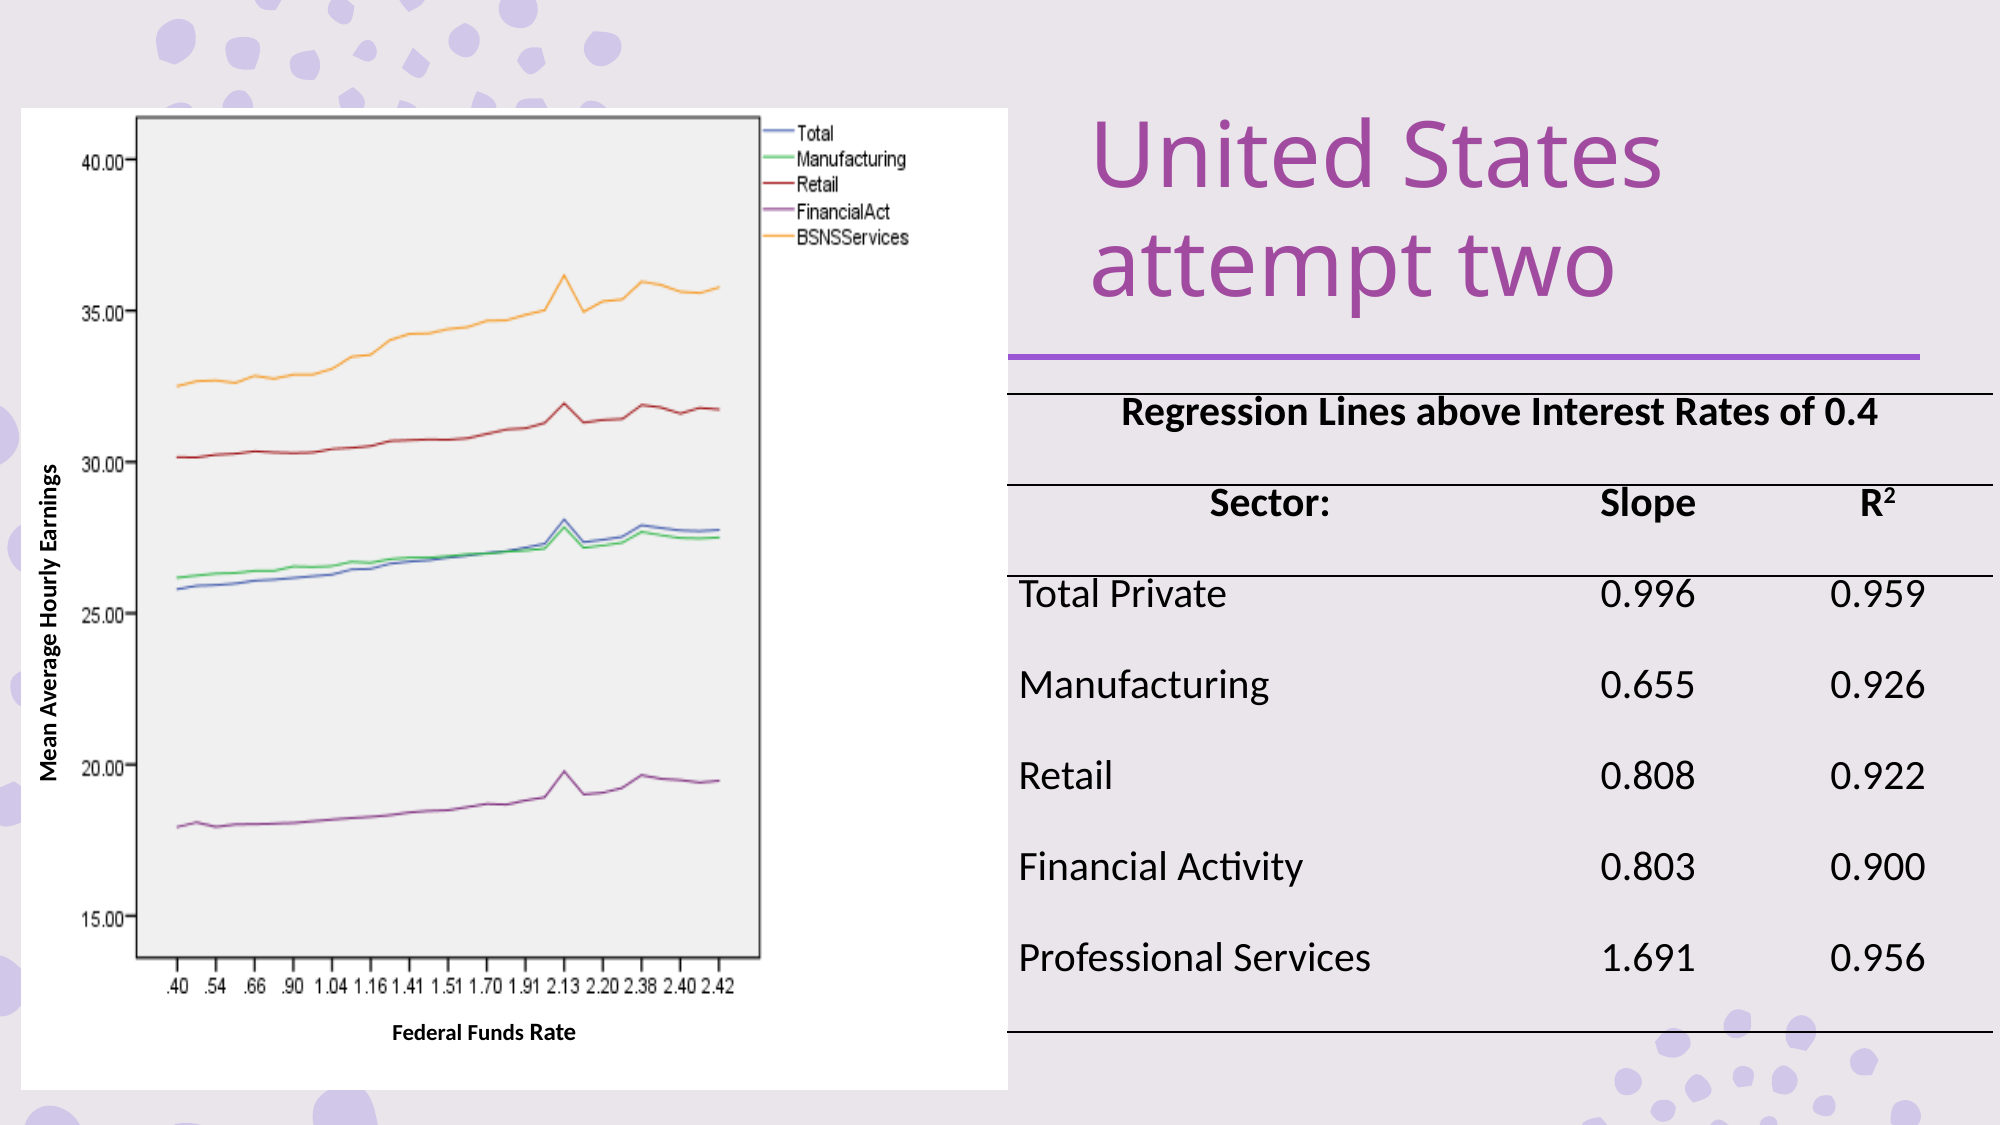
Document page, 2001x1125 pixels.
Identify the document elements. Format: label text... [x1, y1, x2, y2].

table_cell 0.959 [1763, 577, 1993, 667]
table_cell 0.655 [1534, 667, 1763, 758]
table_cell 0.803 [1534, 849, 1763, 941]
table_cell 0.956 [1763, 941, 1993, 1031]
table_cell Financial Activity [1008, 849, 1534, 941]
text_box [21, 386, 652, 1056]
table_cell R2 [1763, 486, 1993, 575]
title United States attempt two [1074, 93, 1920, 332]
table_cell 0.996 [1534, 577, 1763, 667]
table_cell Professional Services [1008, 941, 1534, 1031]
table_cell Manufacturing [1008, 667, 1534, 758]
table_cell Sector: [1008, 486, 1534, 575]
table_cell Total Private [1008, 577, 1534, 667]
table_cell Slope [1534, 486, 1763, 575]
table_cell Retail [1008, 758, 1534, 849]
table_cell 0.808 [1534, 758, 1763, 849]
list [21, 107, 1008, 1091]
table_cell 0.926 [1763, 667, 1993, 758]
table_cell 0.922 [1763, 758, 1993, 849]
table_cell 0.900 [1763, 849, 1993, 941]
table_cell 1.691 [1534, 941, 1763, 1031]
table_header Regression Lines above Interest Rates of 0.4 [1008, 395, 1993, 484]
